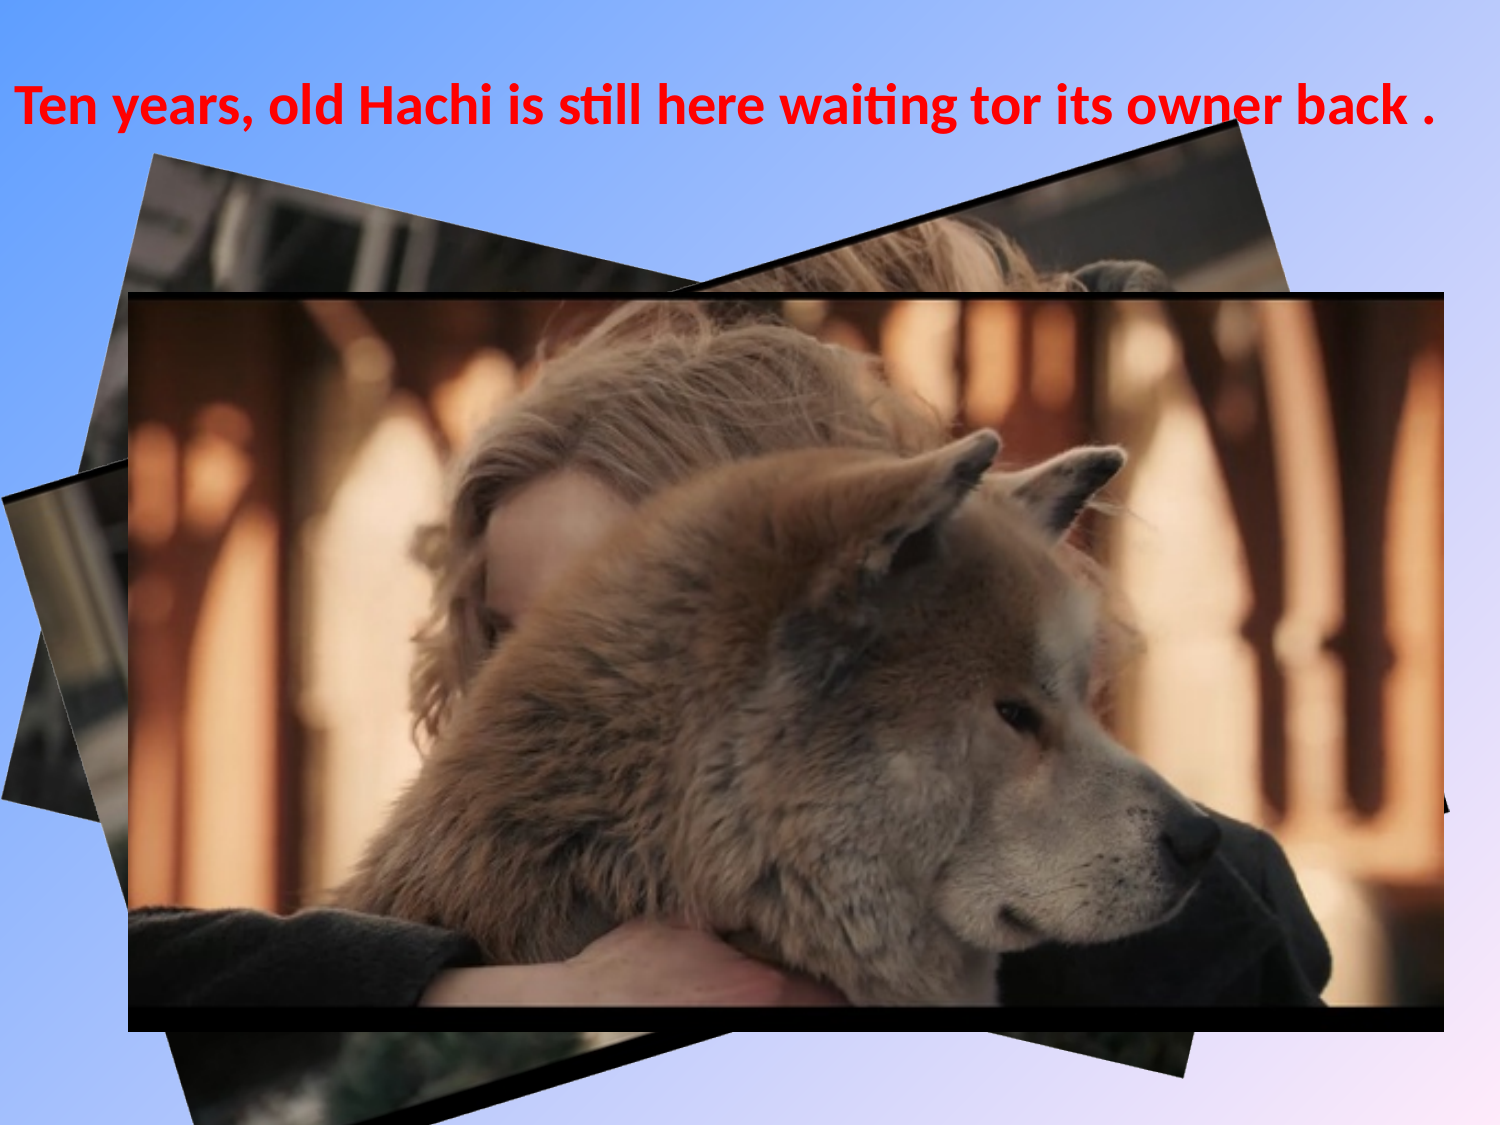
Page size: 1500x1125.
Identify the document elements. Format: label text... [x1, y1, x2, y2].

text_box Ten years, old Hachi is still here waiting tor its owner back . [0, 58, 1500, 144]
picture [2, 119, 1448, 1125]
